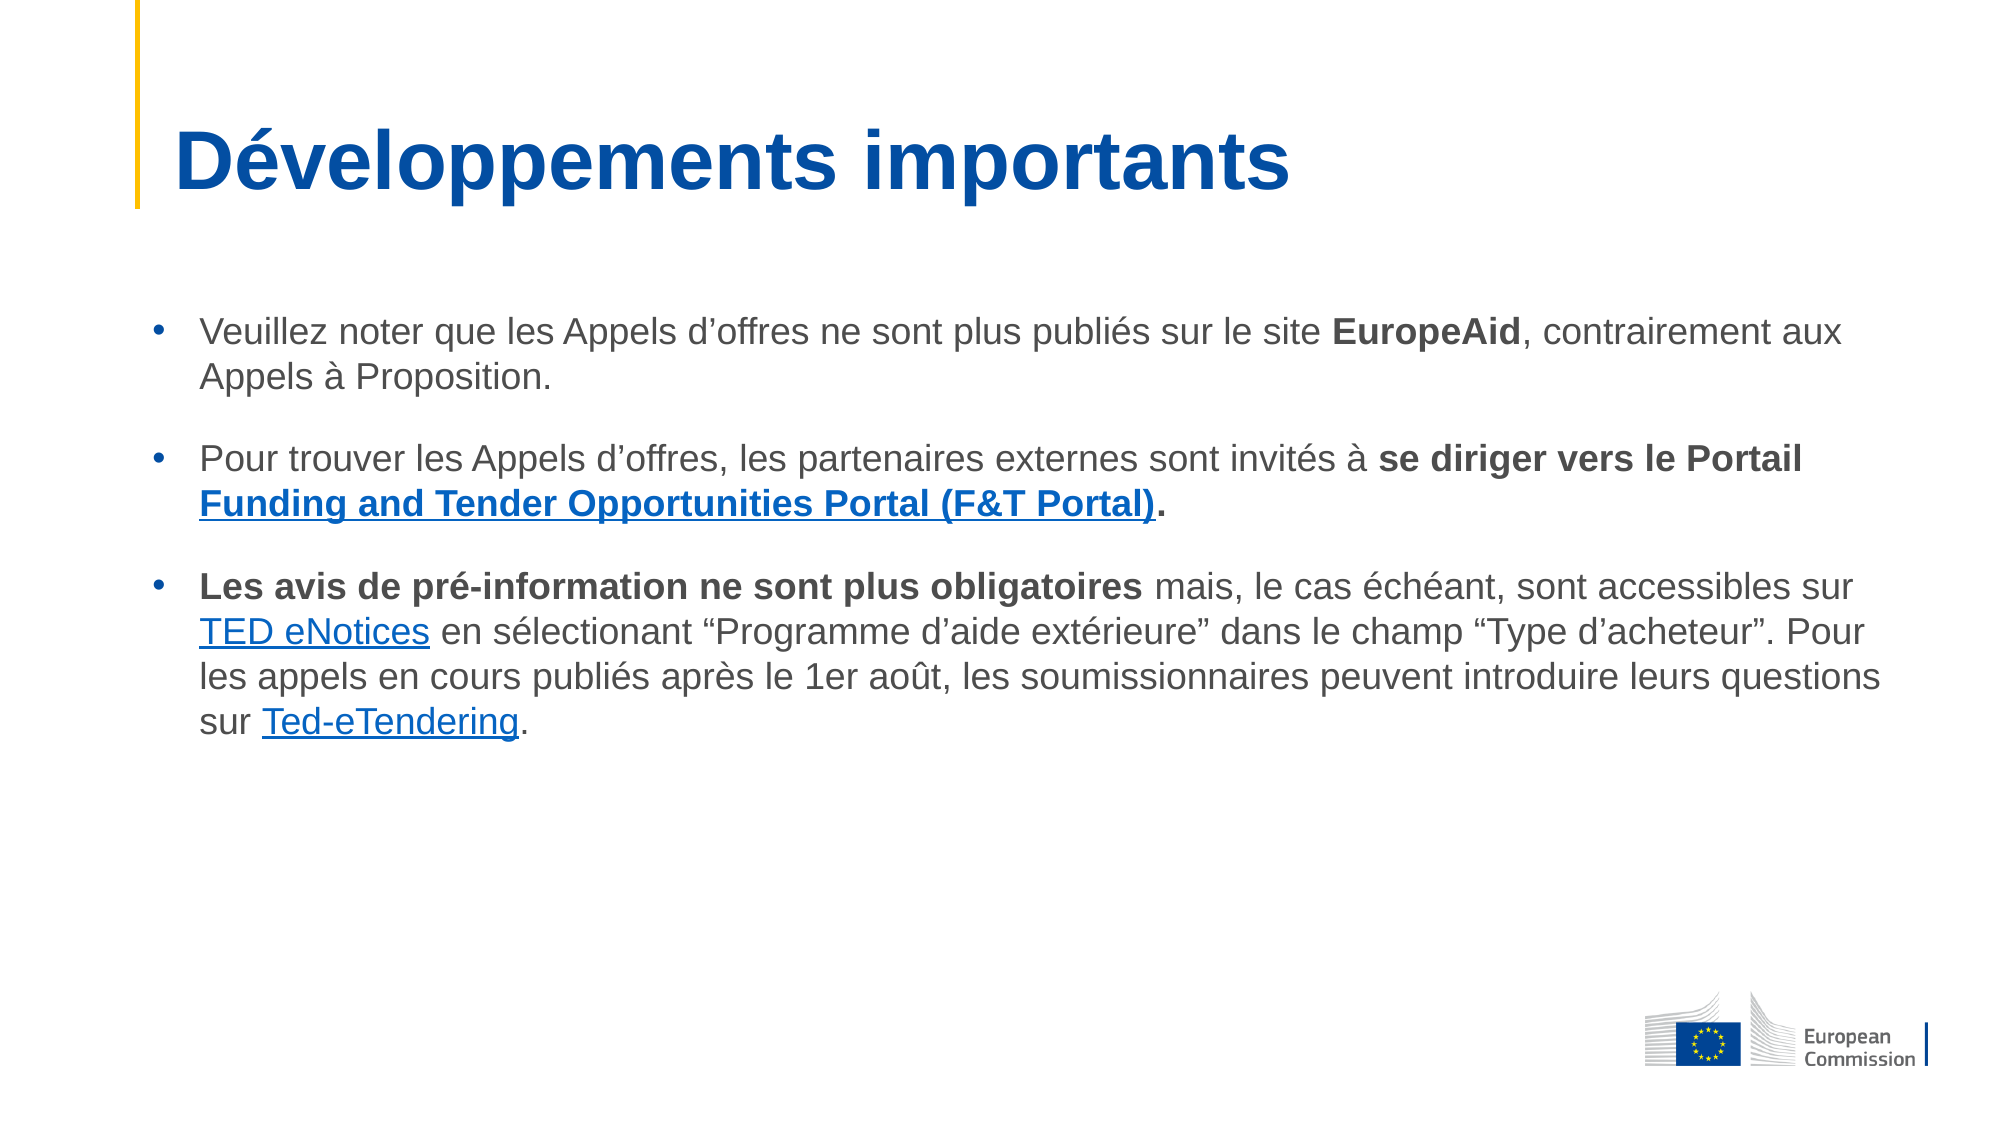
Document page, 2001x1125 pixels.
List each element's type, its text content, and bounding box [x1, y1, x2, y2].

title Développements importants [159, 79, 1885, 208]
list Veuillez noter que les Appels d’offres ne sont plus publiés sur le site EuropeAid, contrairement aux Appels à Proposition. Pour trouver les Appels d’offres, les partenaires externes sont invités à se diriger vers le Portail Funding and Tender Opportunities Portal (F&T Portal). Les avis de pré-information ne sont plus obligatoires mais, le cas échéant, sont accessibles sur TED eNotices en sélectionant “Programme d’aide extérieure” dans le champ “Type d’acheteur”. Pour les appels en cours publiés après le 1er août, les soumissionnaires peuvent introduire leurs questions sur Ted-eTendering. [137, 299, 1927, 937]
picture [1645, 991, 1928, 1066]
